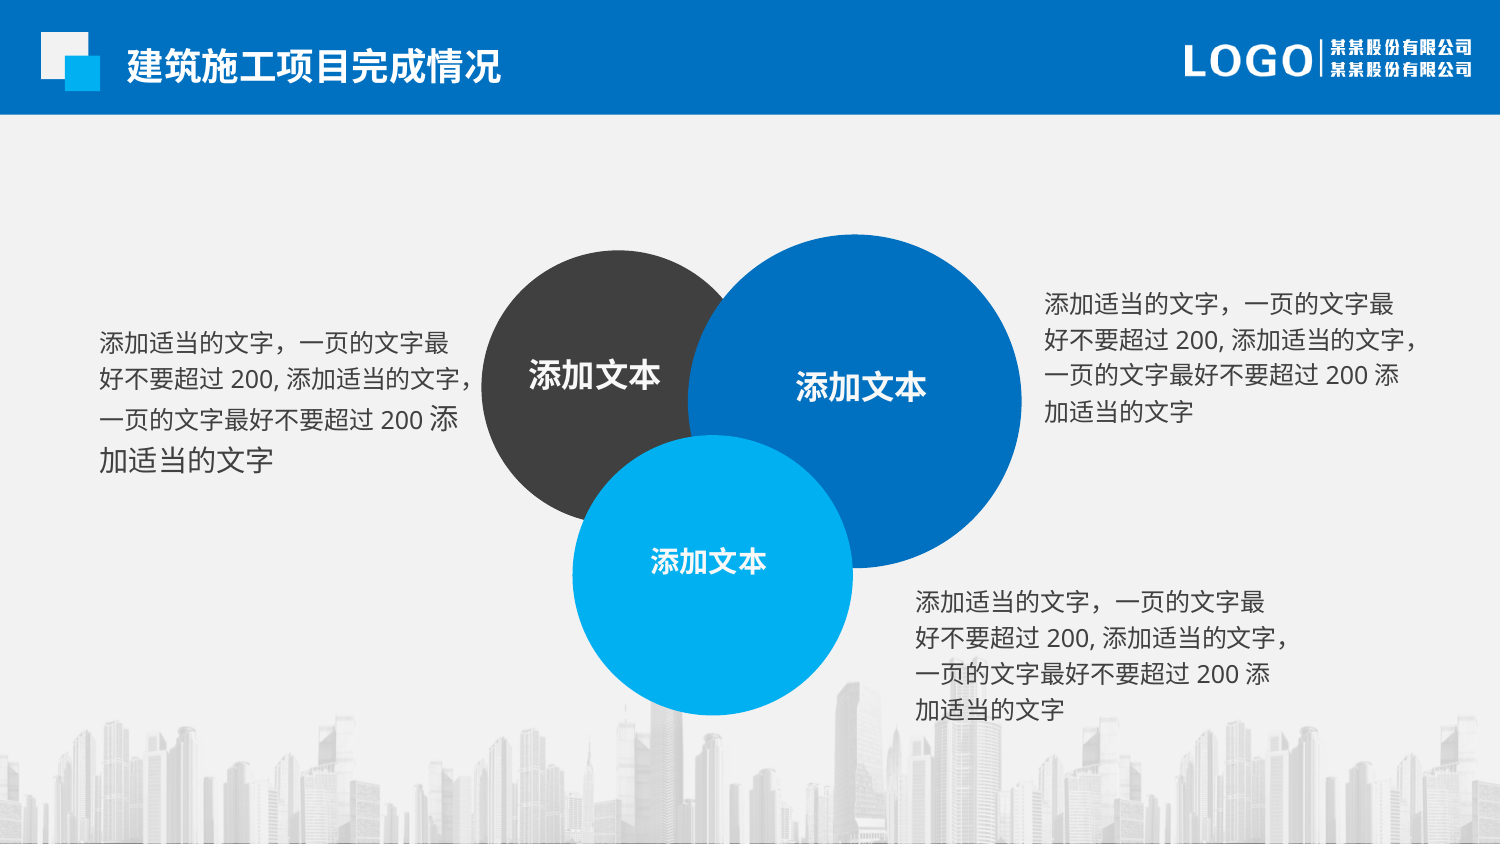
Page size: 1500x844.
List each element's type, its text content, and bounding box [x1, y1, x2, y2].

picture [1185, 11, 1471, 100]
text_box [481, 234, 1022, 716]
text_box 添加适当的文字，一页的文字最好不要超过200,添加适当的文字，一页的文字最好不要超过200添加适当的文字 [1033, 276, 1424, 432]
text_box 建筑施工项目完成情况 [112, 35, 715, 96]
text_box 添加适当的文字，一页的文字最好不要超过200,添加适当的文字，一页的文字最好不要超过200添加适当的文字 [88, 315, 476, 483]
text_box [63, 54, 102, 93]
text_box [39, 30, 91, 81]
text_box [0, 0, 1500, 117]
text_box 添加适当的文字，一页的文字最好不要超过200,添加适当的文字，一页的文字最好不要超过200添加适当的文字 [904, 575, 1295, 731]
